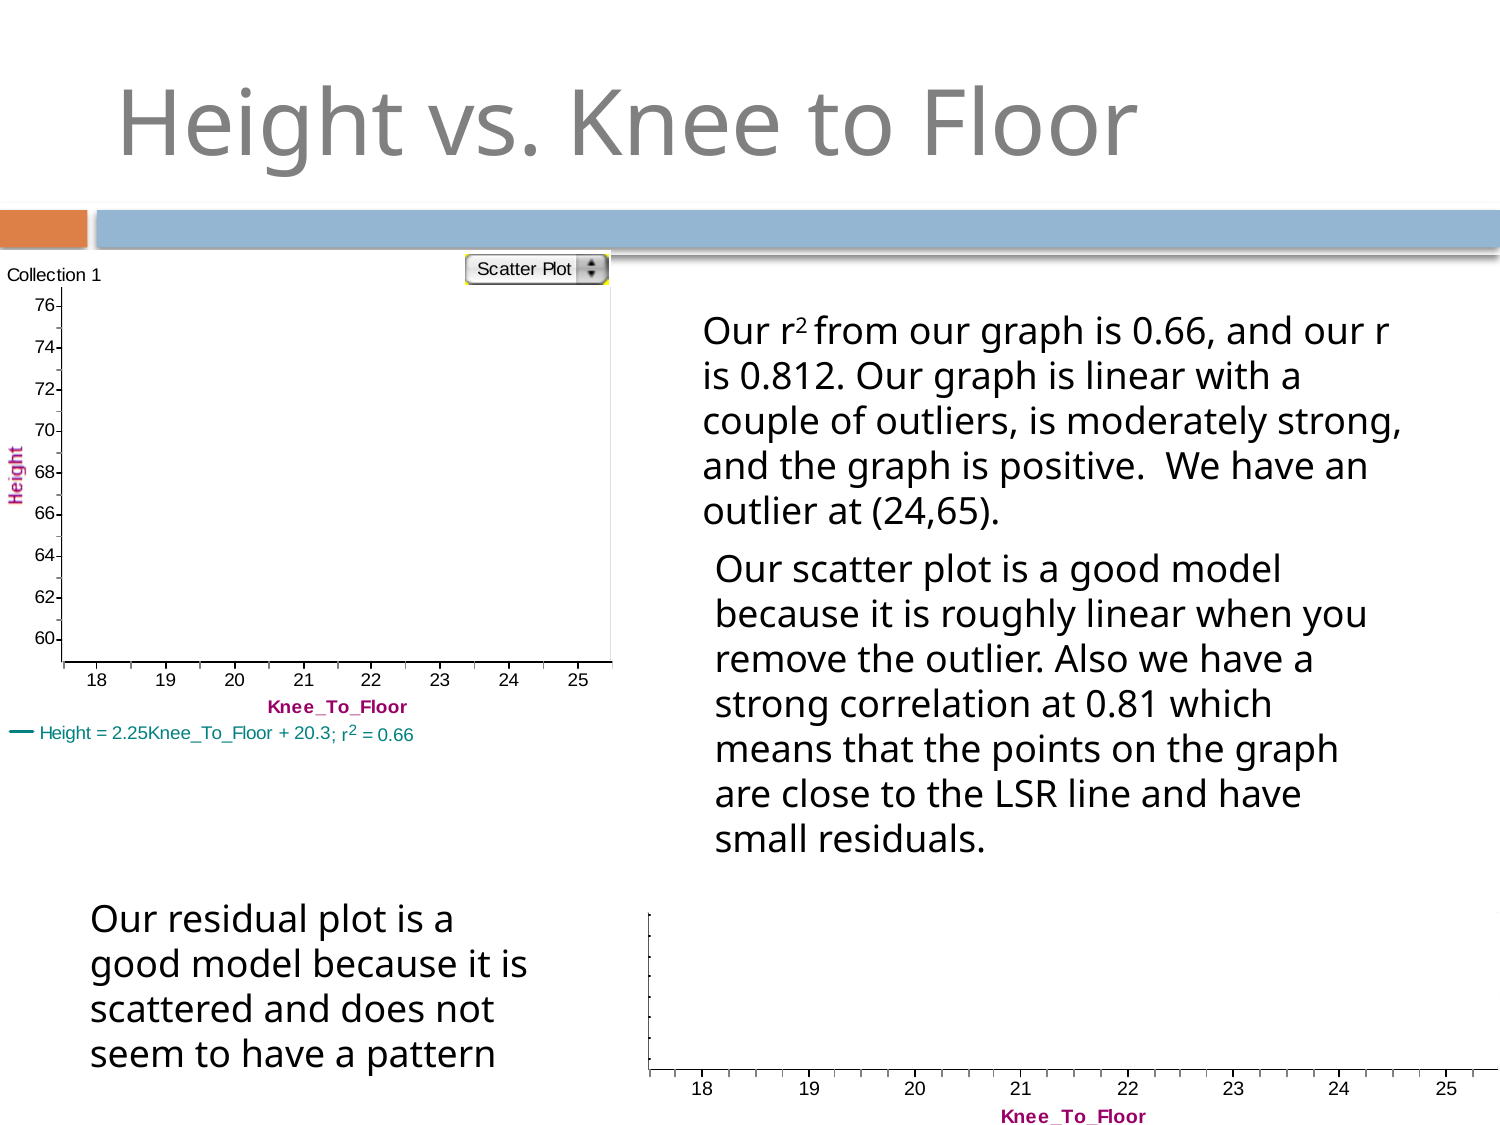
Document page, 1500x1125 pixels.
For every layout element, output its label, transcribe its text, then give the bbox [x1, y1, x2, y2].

picture [587, 912, 1500, 1125]
text_box Our residual plot is a good model because it is scattered and does not seem to have a pattern [75, 887, 550, 1083]
text_box Our scatter plot is a good model because it is roughly linear when you remove the outlier. Also we have a strong correlation at 0.81 which means that the points on the graph are close to the LSR line and have small residuals. [699, 537, 1388, 868]
title Height vs. Knee to Floor [100, 37, 1438, 200]
picture [0, 249, 613, 751]
text_box Our r2 from our graph is 0.66, and our r is 0.812. Our graph is linear with a couple of outliers, is moderately strong, and the graph is positive. We have an outlier at (24,65). [687, 299, 1425, 540]
